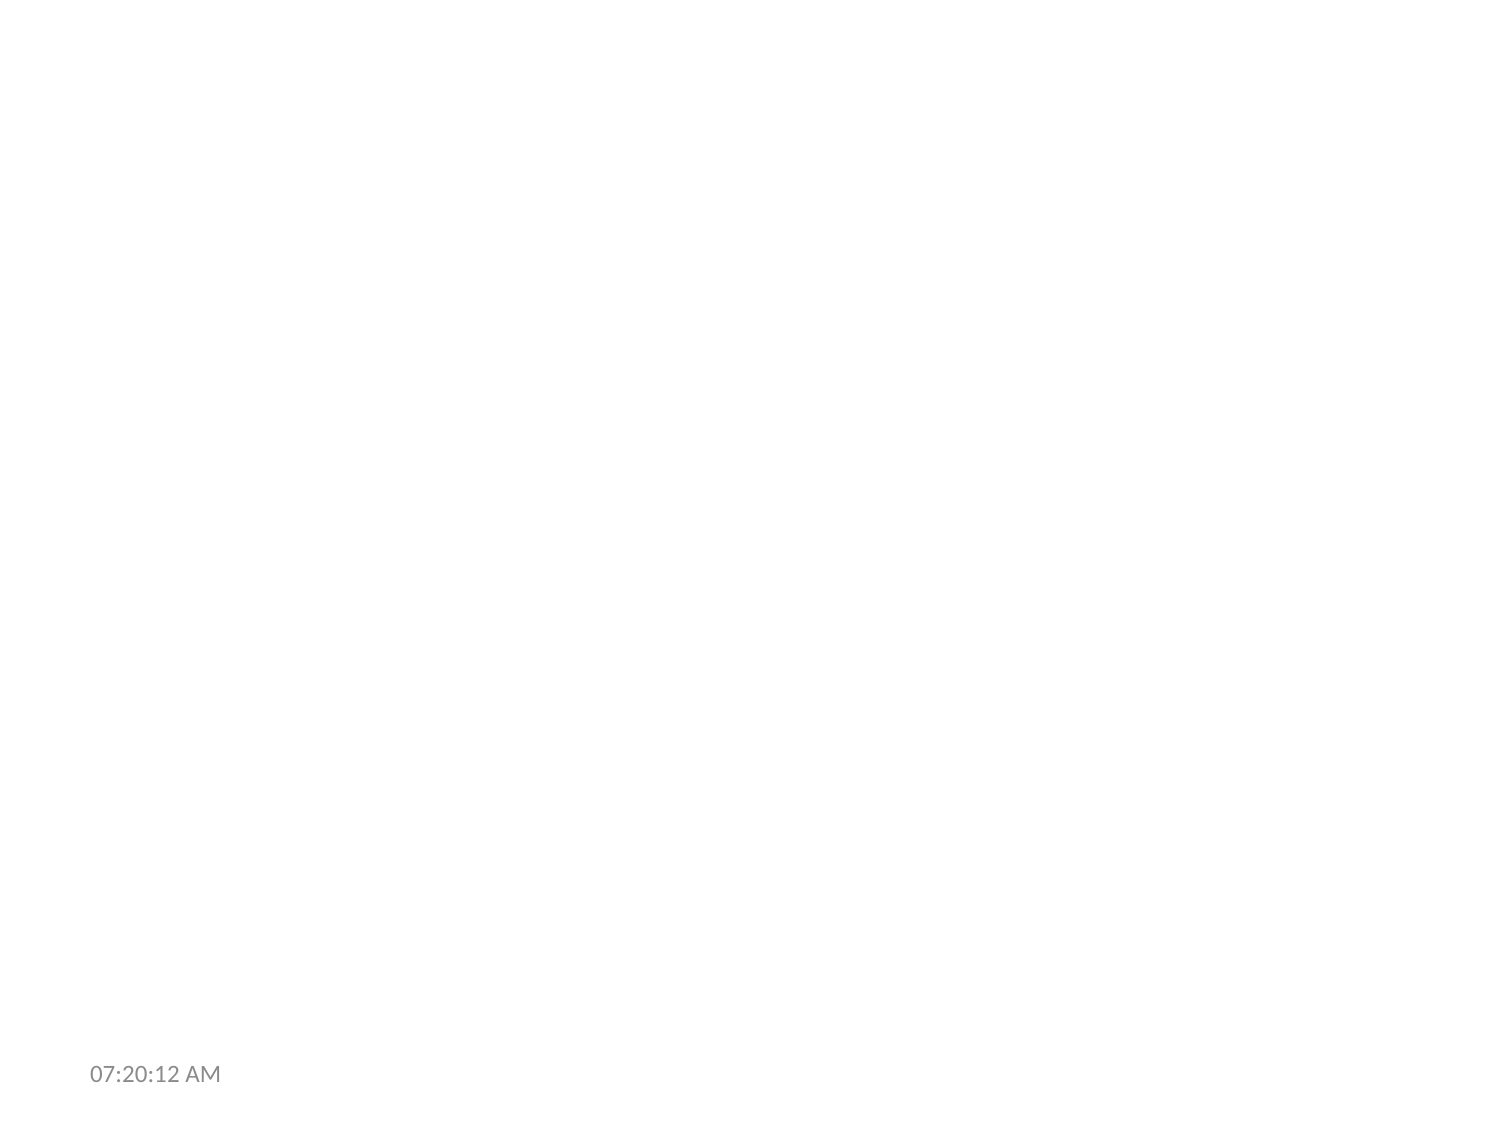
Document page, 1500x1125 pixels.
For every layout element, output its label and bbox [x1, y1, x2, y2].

slide_number [75, 1042, 425, 1103]
